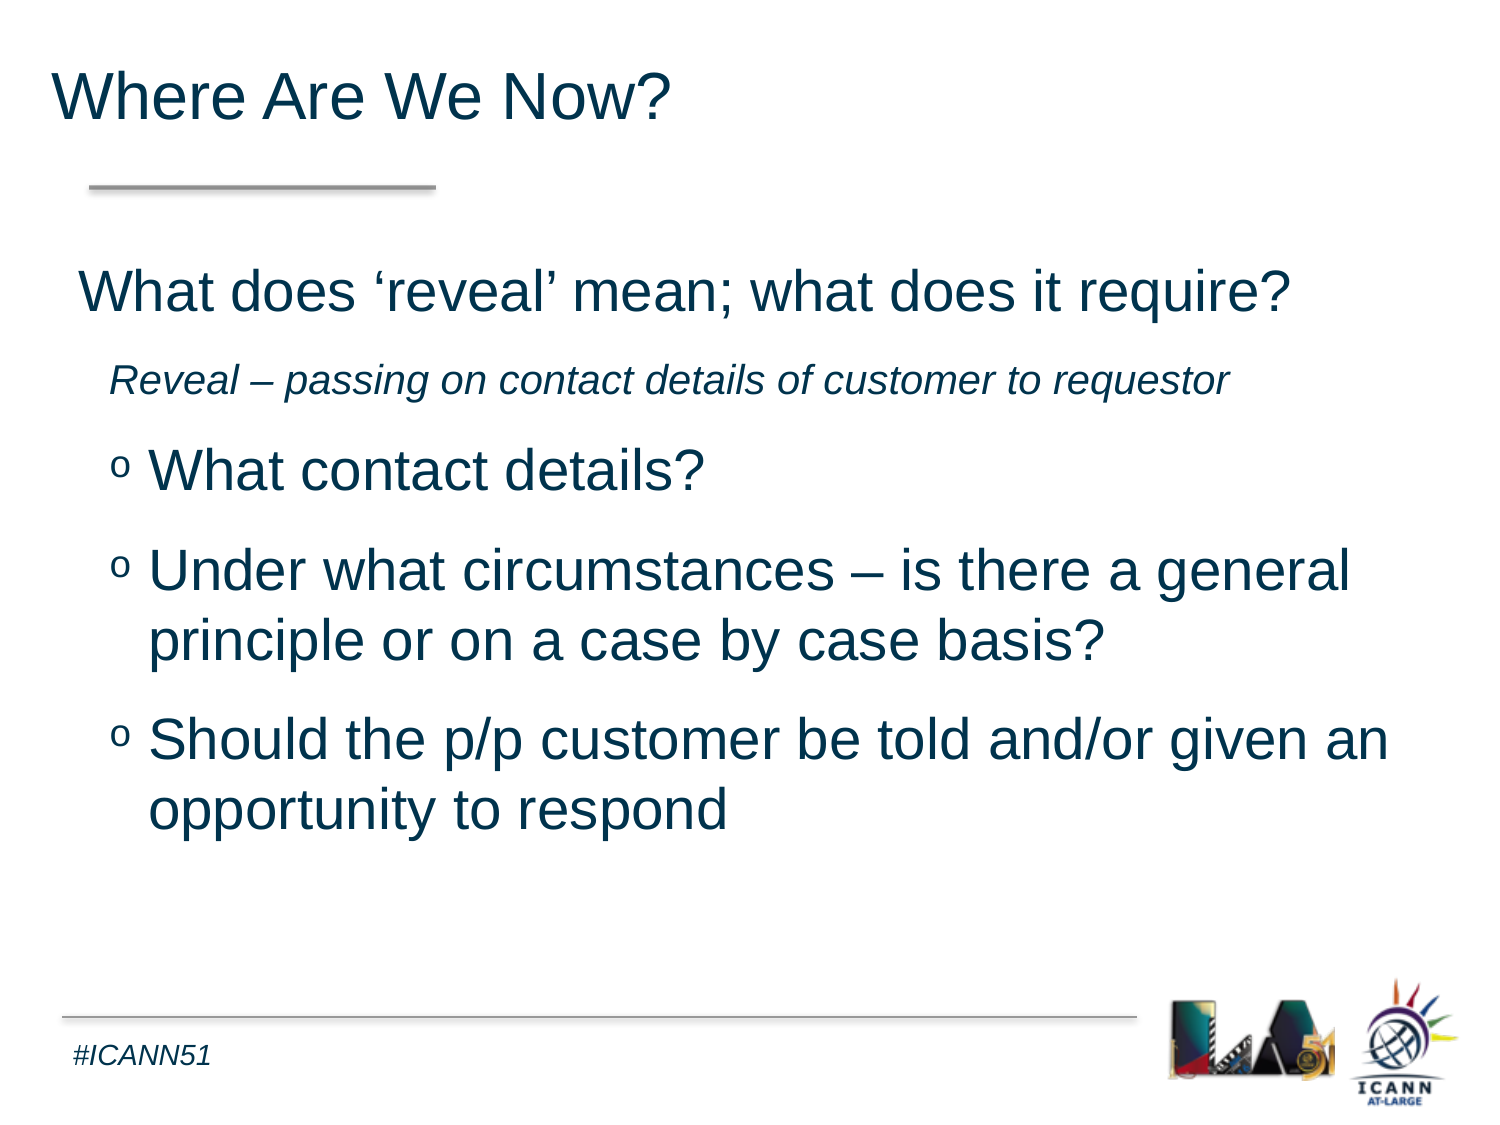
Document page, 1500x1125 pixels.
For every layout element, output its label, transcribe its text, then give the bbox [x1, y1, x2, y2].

picture [1167, 974, 1462, 1110]
list Where Are We Now? [23, 50, 1450, 150]
list What does ‘reveal’ mean; what does it require? Reveal – passing on contact details of customer to requestor What contact details? Under what circumstances – is there a general principle or on a case by case basis? Should the p/p customer be told and/or given an opportunity to respond [50, 249, 1450, 969]
